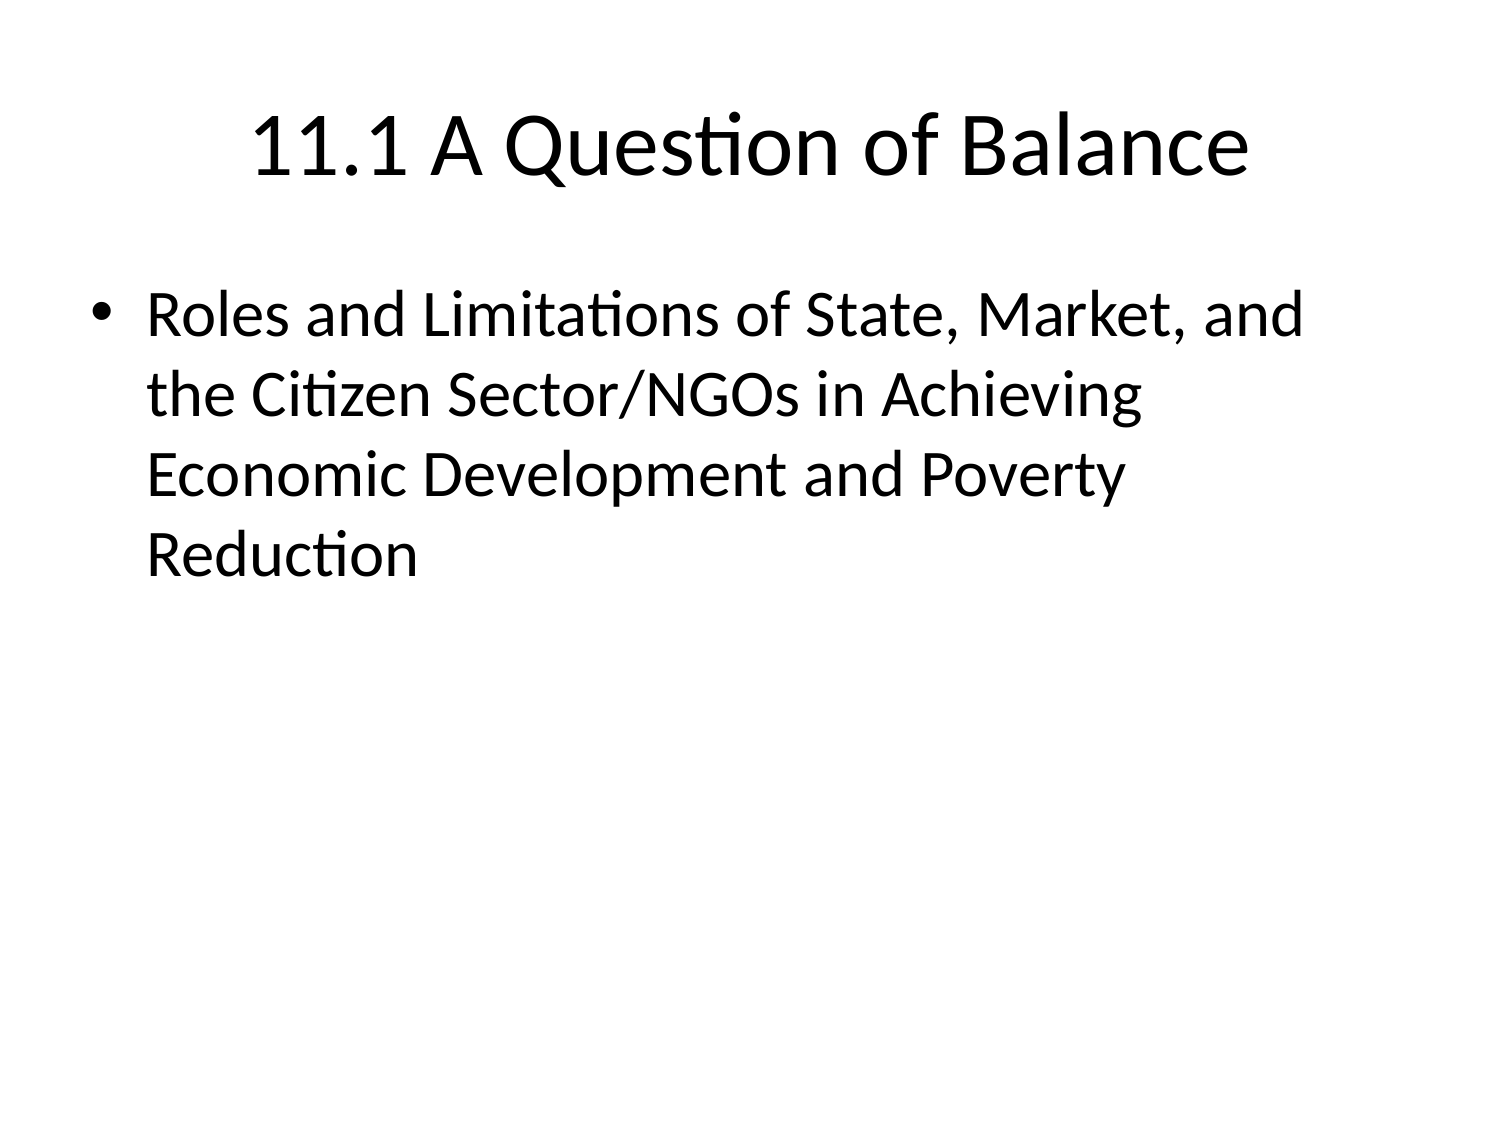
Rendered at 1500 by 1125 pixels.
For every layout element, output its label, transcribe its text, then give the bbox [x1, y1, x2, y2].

title 11.1 A Question of Balance [75, 45, 1425, 233]
list Roles and Limitations of State, Market, and the Citizen Sector/NGOs in Achieving Economic Development and Poverty Reduction [75, 262, 1425, 1005]
